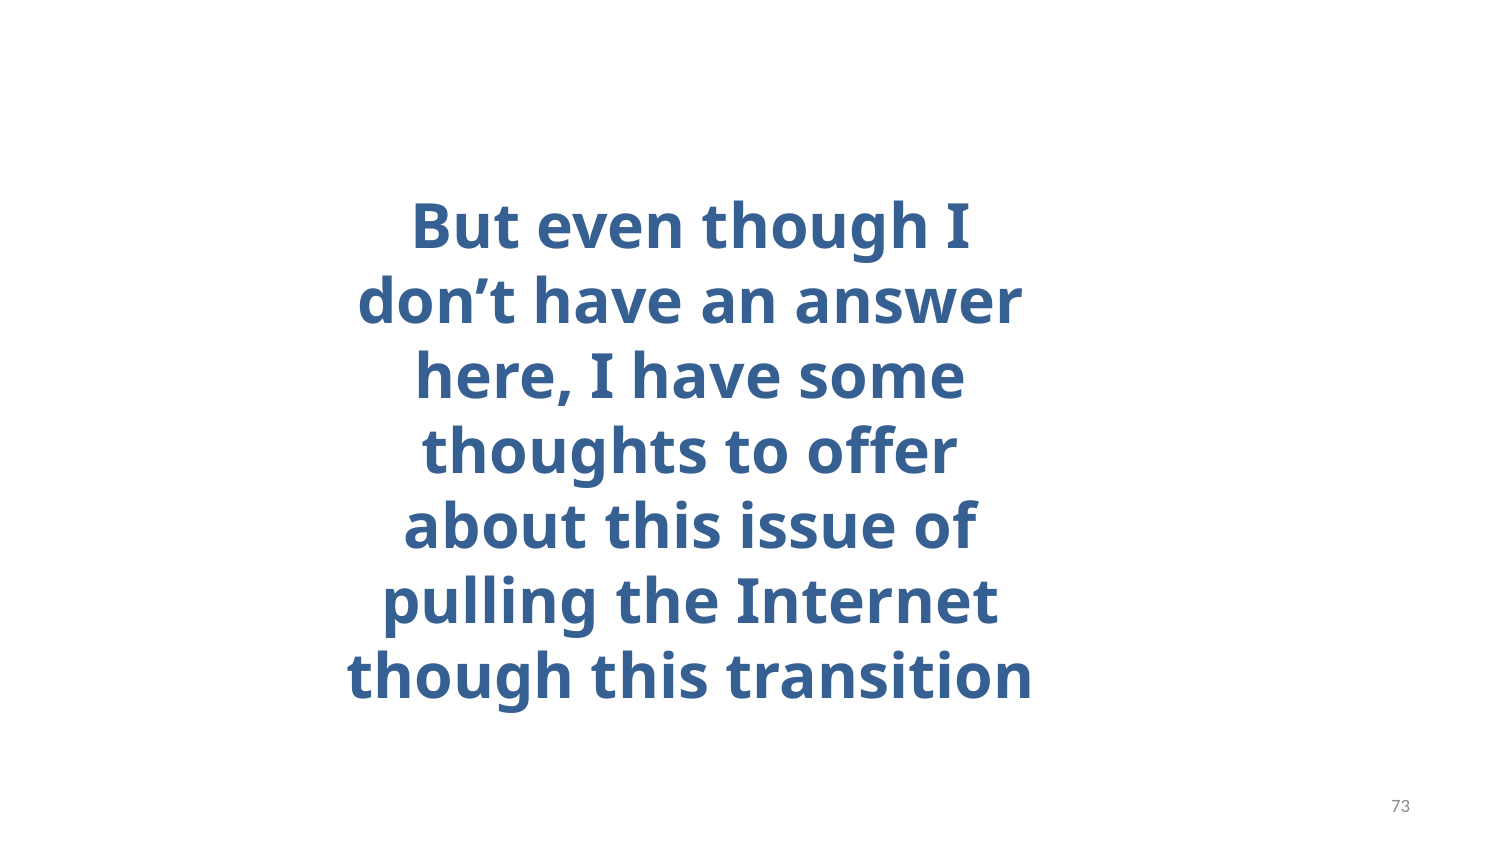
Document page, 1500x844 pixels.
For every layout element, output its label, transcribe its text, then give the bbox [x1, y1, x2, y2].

list But even though I don’t have an answer here, I have some thoughts to offer about this issue of pulling the Internet though this transition [310, 178, 1071, 556]
slide_number 73 [1074, 782, 1425, 827]
